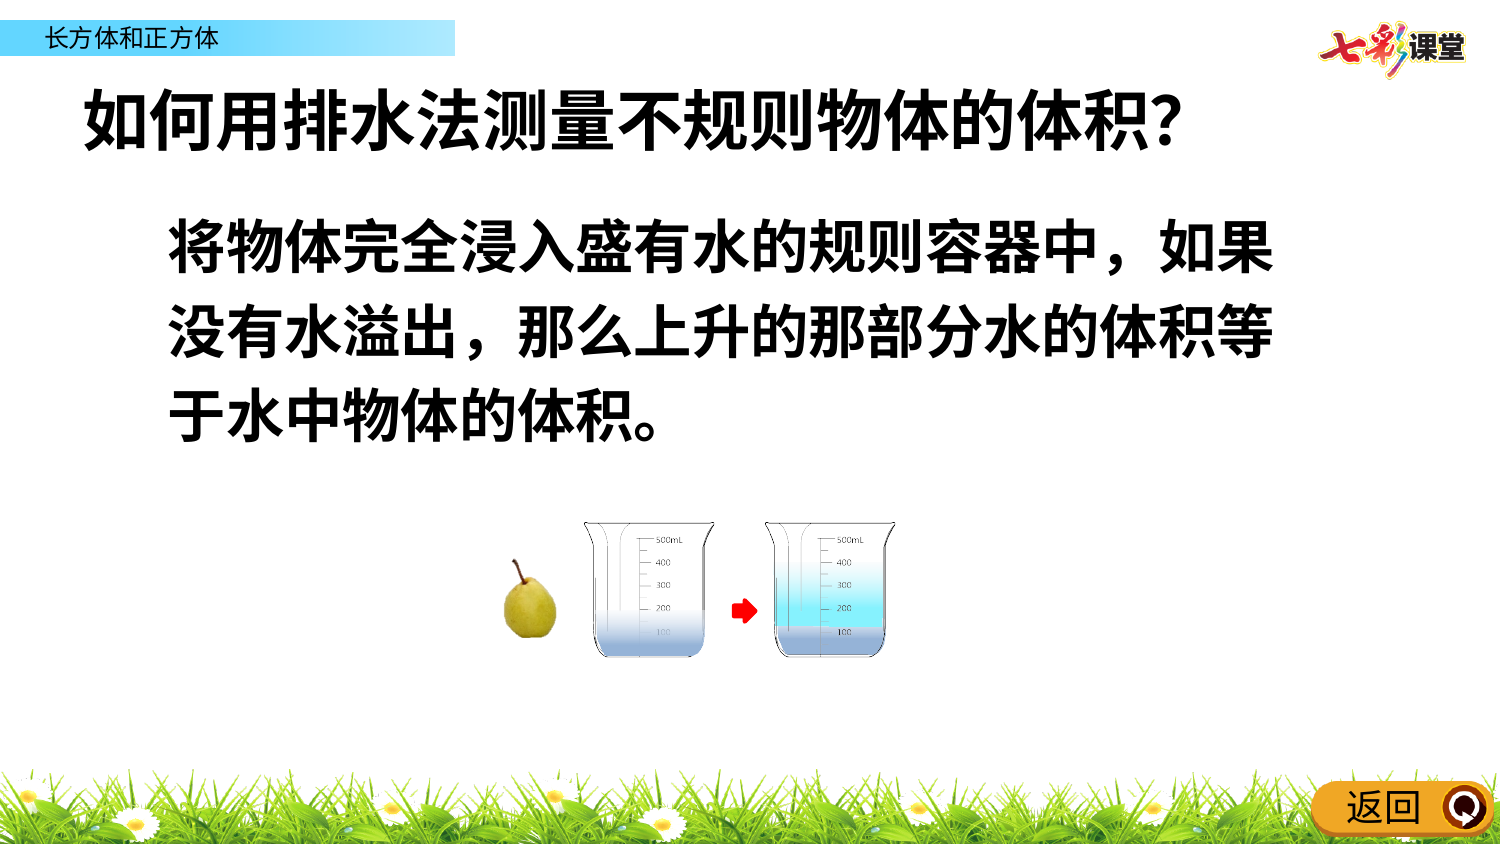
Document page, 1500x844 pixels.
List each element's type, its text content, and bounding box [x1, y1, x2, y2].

text_box [731, 598, 754, 624]
picture [0, 769, 1500, 844]
picture [499, 556, 560, 638]
picture [1316, 20, 1468, 80]
picture [759, 516, 903, 664]
text_box 如何用排水法测量不规则物体的体积？ [70, 57, 1193, 165]
text_box 将物体完全浸入盛有水的规则容器中，如果没有水溢出，那么上升的那部分水的体积等于水中物体的体积。 [156, 191, 1332, 455]
picture [578, 516, 722, 664]
